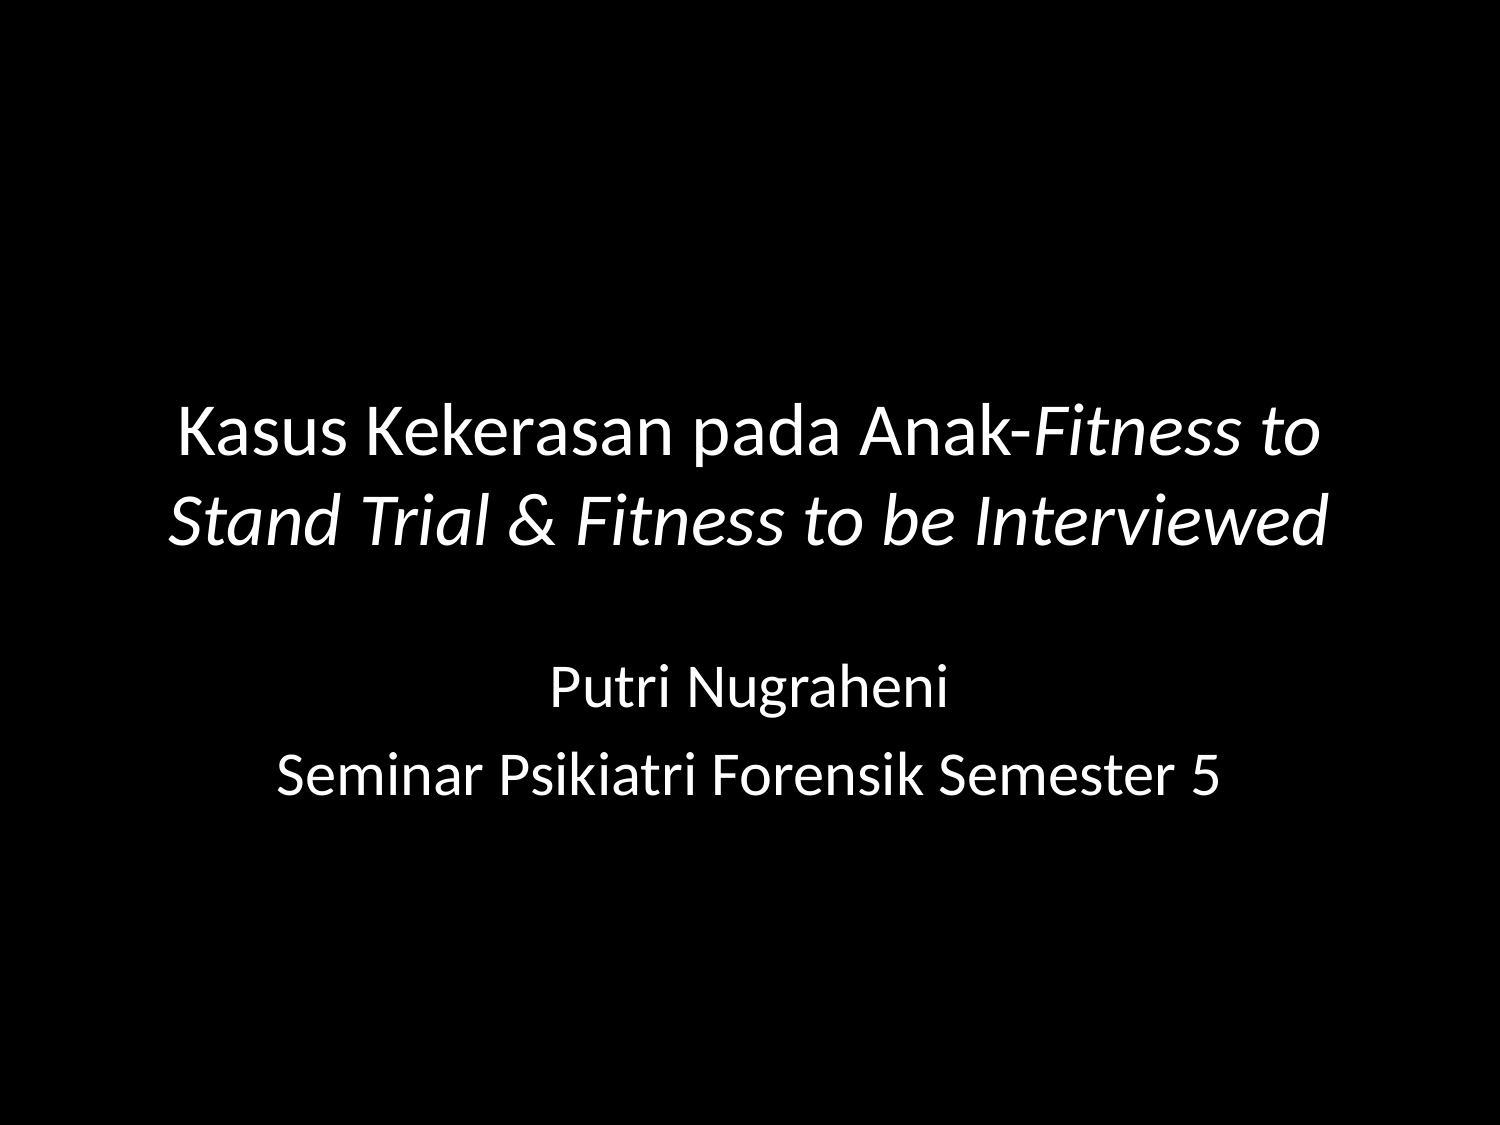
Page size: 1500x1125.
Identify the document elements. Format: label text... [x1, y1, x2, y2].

subtitle Putri Nugraheni Seminar Psikiatri Forensik Semester 5 [225, 637, 1275, 925]
title Kasus Kekerasan pada Anak-Fitness to Stand Trial & Fitness to be Interviewed [112, 349, 1388, 591]
